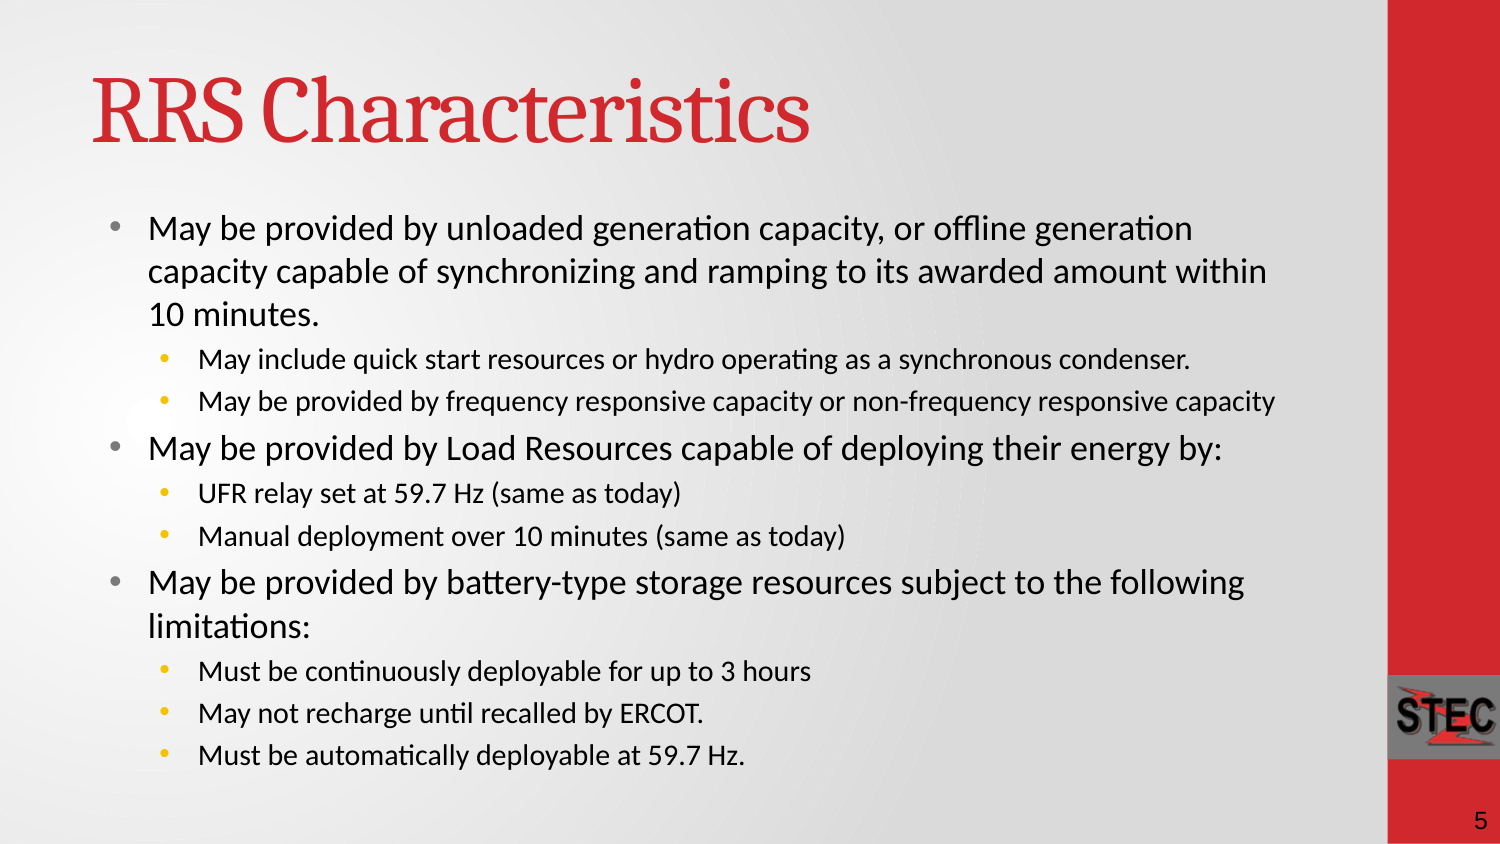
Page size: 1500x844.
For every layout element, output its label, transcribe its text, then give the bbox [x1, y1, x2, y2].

list May be provided by unloaded generation capacity, or offline generation capacity capable of synchronizing and ramping to its awarded amount within 10 minutes. May include quick start resources or hydro operating as a synchronous condenser. May be provided by frequency responsive capacity or non-frequency responsive capacity May be provided by Load Resources capable of deploying their energy by: UFR relay set at 59.7 Hz (same as today) Manual deployment over 10 minutes (same as today) May be provided by battery-type storage resources subject to the following limitations: Must be continuously deployable for up to 3 hours May not recharge until recalled by ERCOT. Must be automatically deployable at 59.7 Hz. [75, 196, 1325, 788]
picture [1395, 685, 1497, 747]
text_box 5 [1153, 796, 1500, 842]
title RRS Characteristics [75, 33, 1325, 175]
